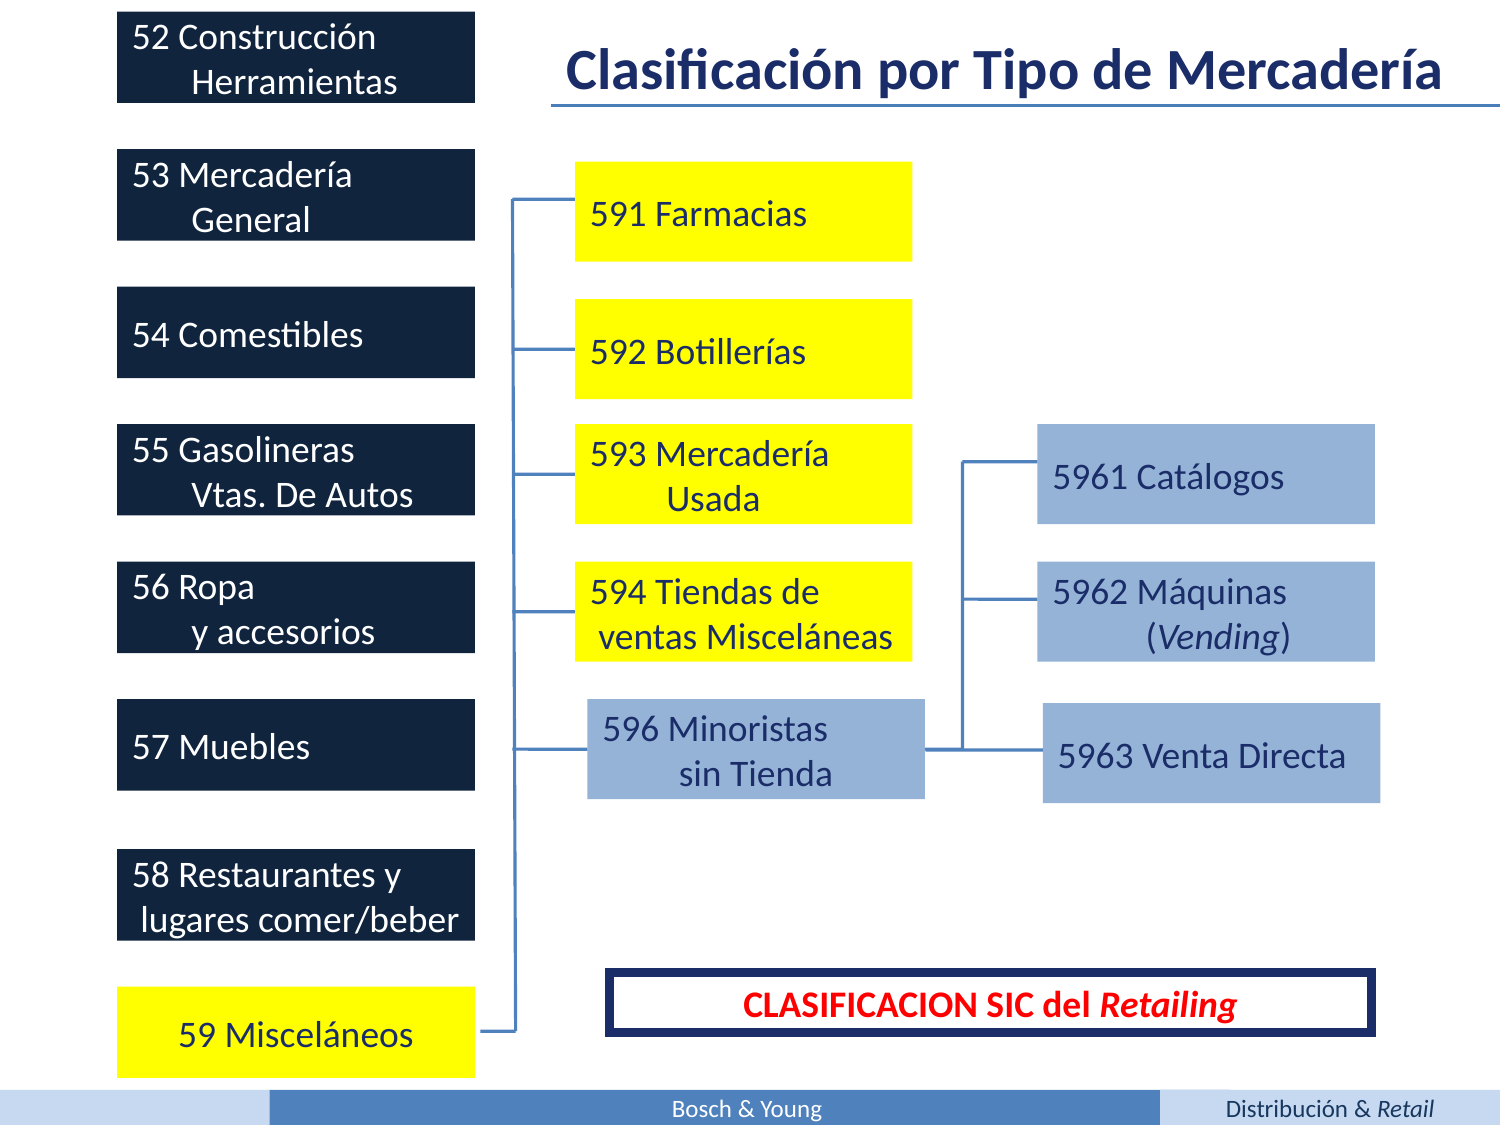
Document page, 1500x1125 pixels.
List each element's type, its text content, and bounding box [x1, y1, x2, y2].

text_box Distribución & Retail [1158, 1088, 1500, 1125]
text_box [116, 11, 588, 1079]
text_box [591, 161, 1044, 800]
text_box Clasificación por Tipo de Mercadería [591, 23, 1459, 104]
text_box CLASIFICACION SIC del Retailing [609, 972, 1372, 1033]
text_box Bosch & Young [272, 1088, 1158, 1125]
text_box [1046, 423, 1381, 804]
text_box [0, 1088, 272, 1125]
